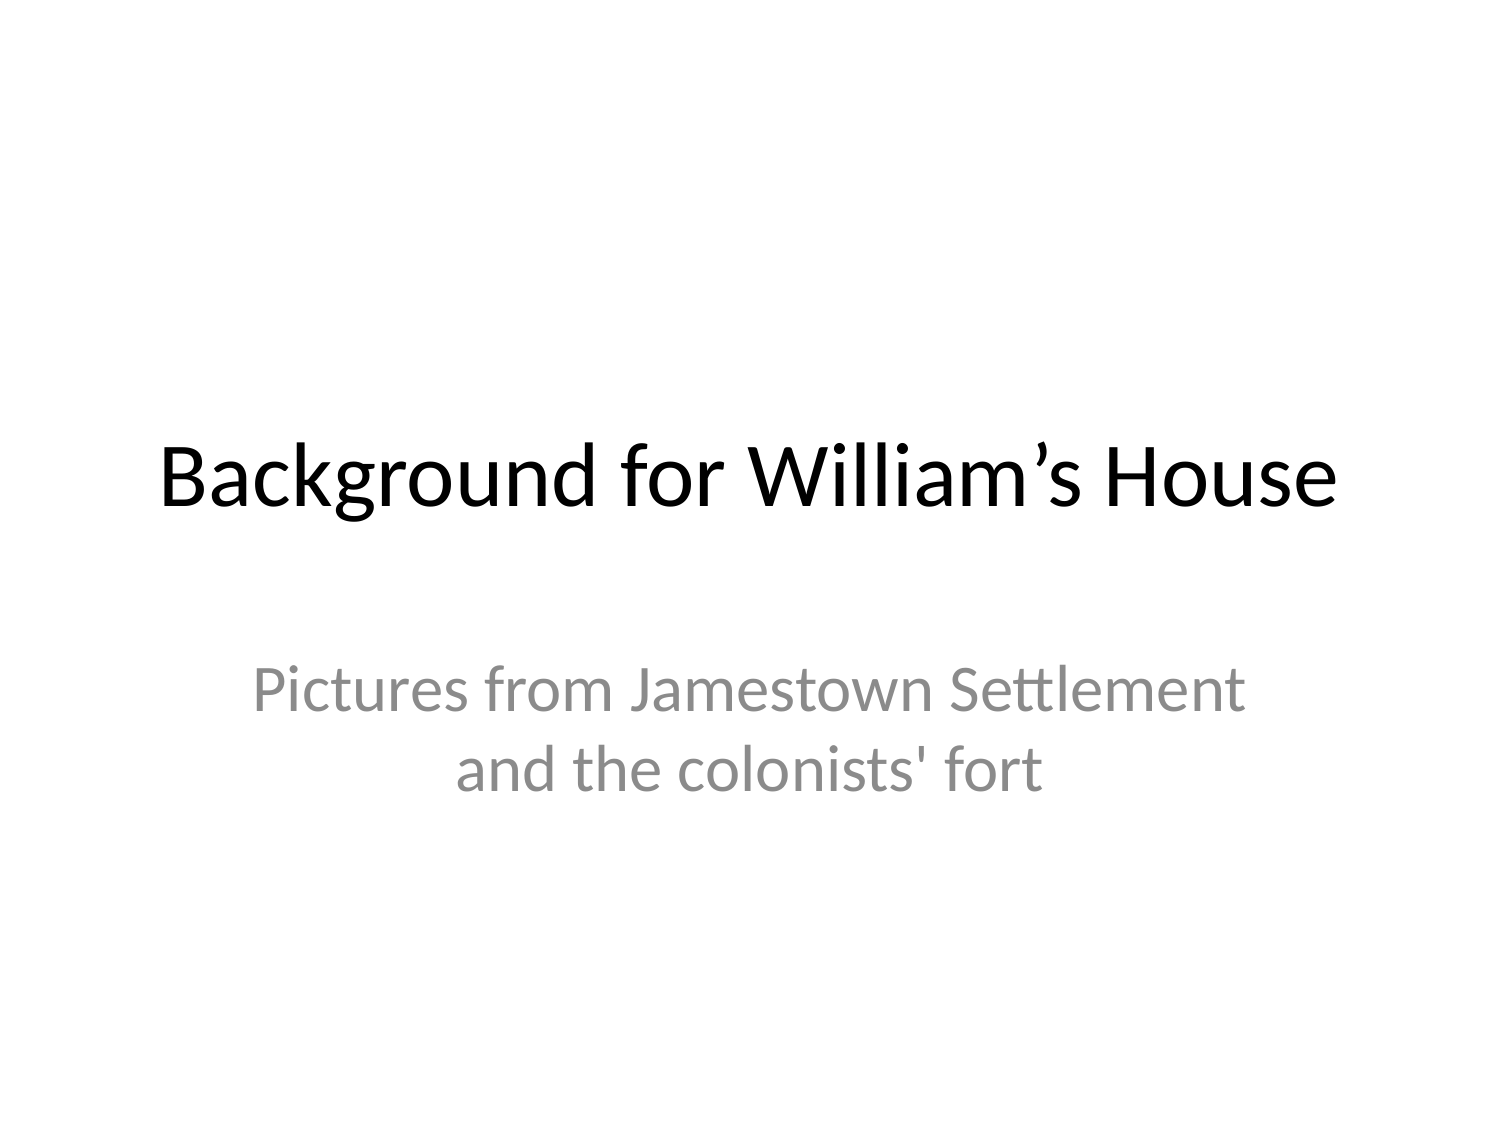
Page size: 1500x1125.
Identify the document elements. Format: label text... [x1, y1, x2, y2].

subtitle Pictures from Jamestown Settlement and the colonists' fort [225, 637, 1275, 925]
title Background for William’s House [112, 349, 1388, 591]
